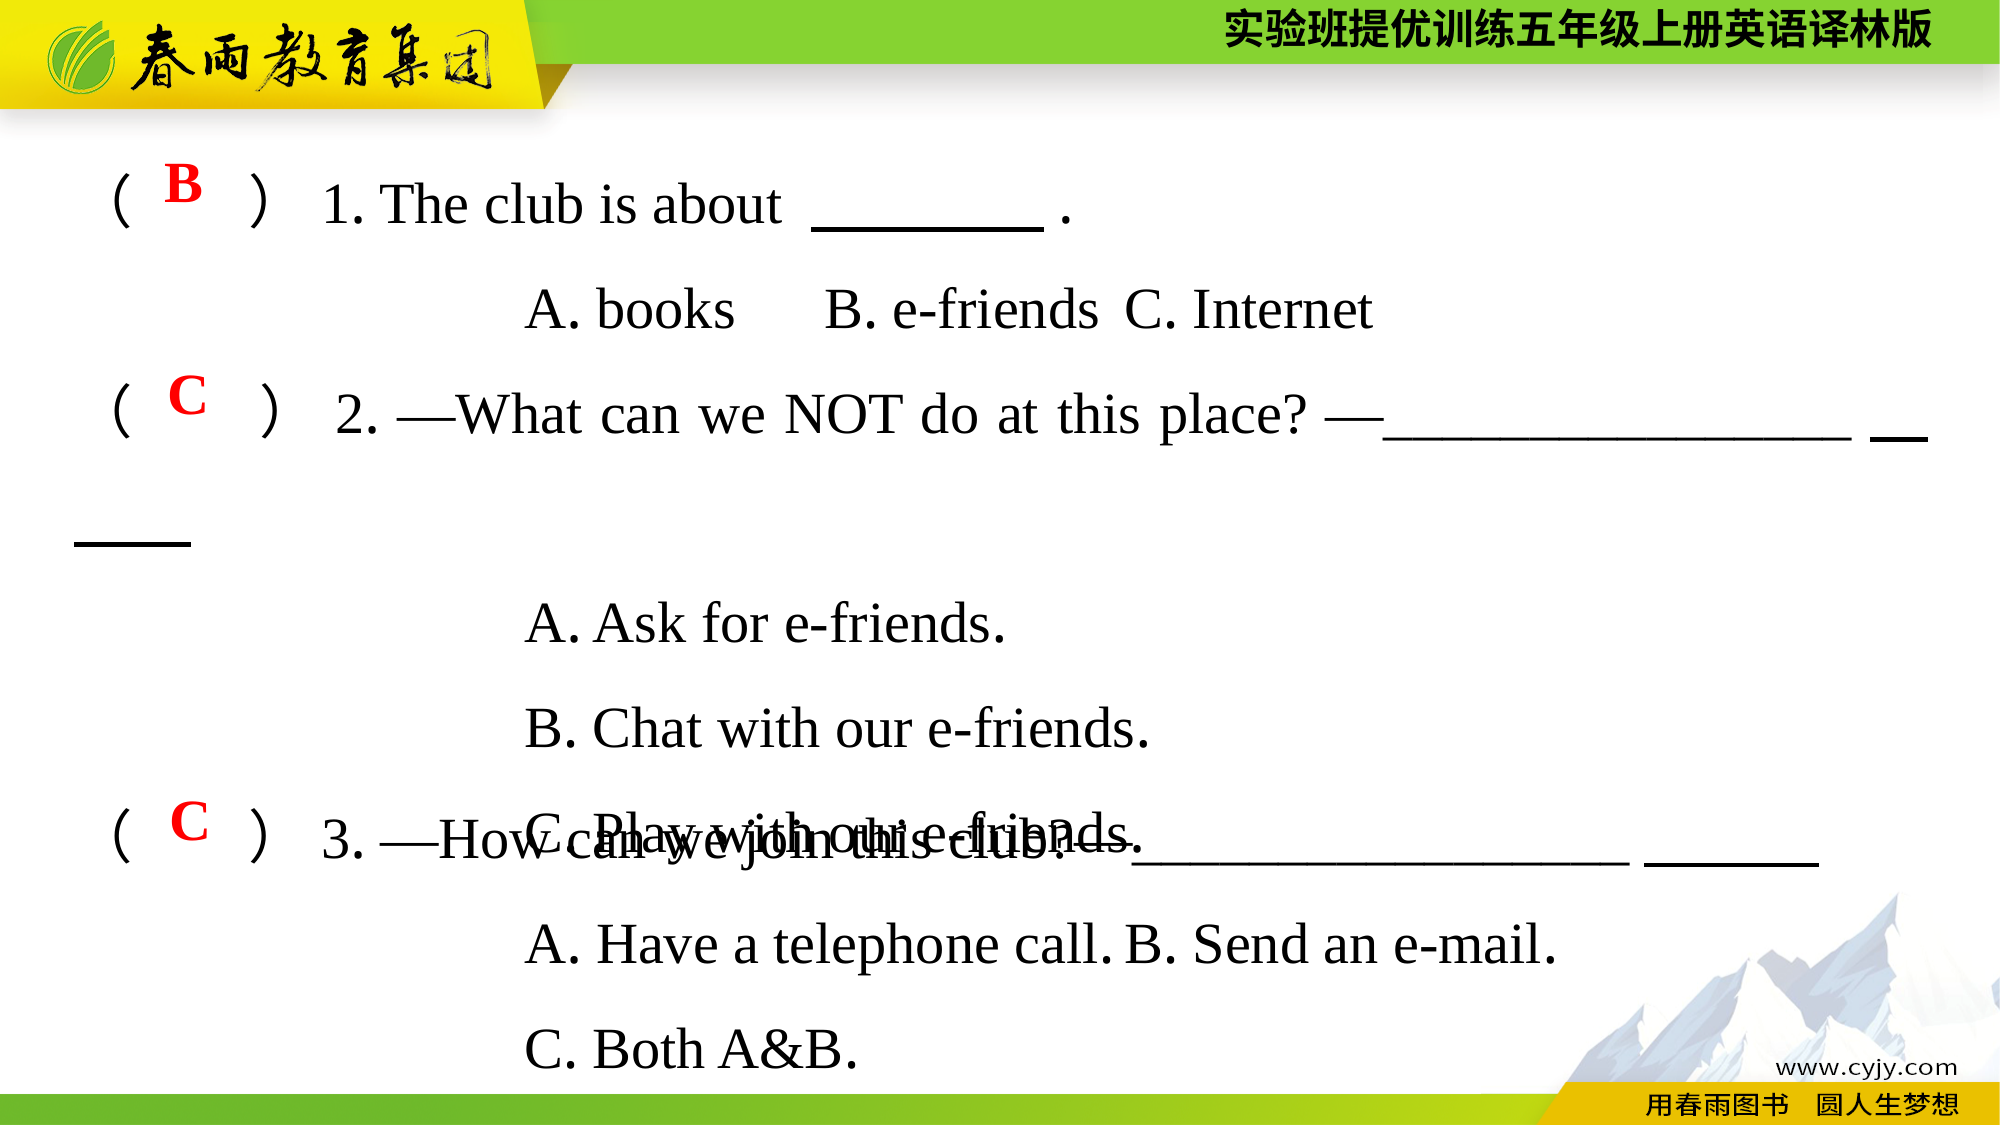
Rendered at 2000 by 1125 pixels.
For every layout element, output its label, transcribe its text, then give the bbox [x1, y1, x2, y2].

text_box C [153, 348, 225, 434]
text_box B [149, 137, 219, 222]
picture [0, 0, 2000, 1125]
list （ ）1. The club is about . A. books B. e-friends C. Internet （ ）2. —What can we NOT do at this place? —________________ A. Ask for e-friends. B. Chat with our e-friends. C. Play with our e-friends. [59, 122, 1944, 757]
text_box （ ）3. —How can we join this club?—_________________ A. Have a telephone call. B. Send an e-mail. C. Both A&B. [59, 757, 1944, 1088]
text_box C [154, 775, 227, 860]
